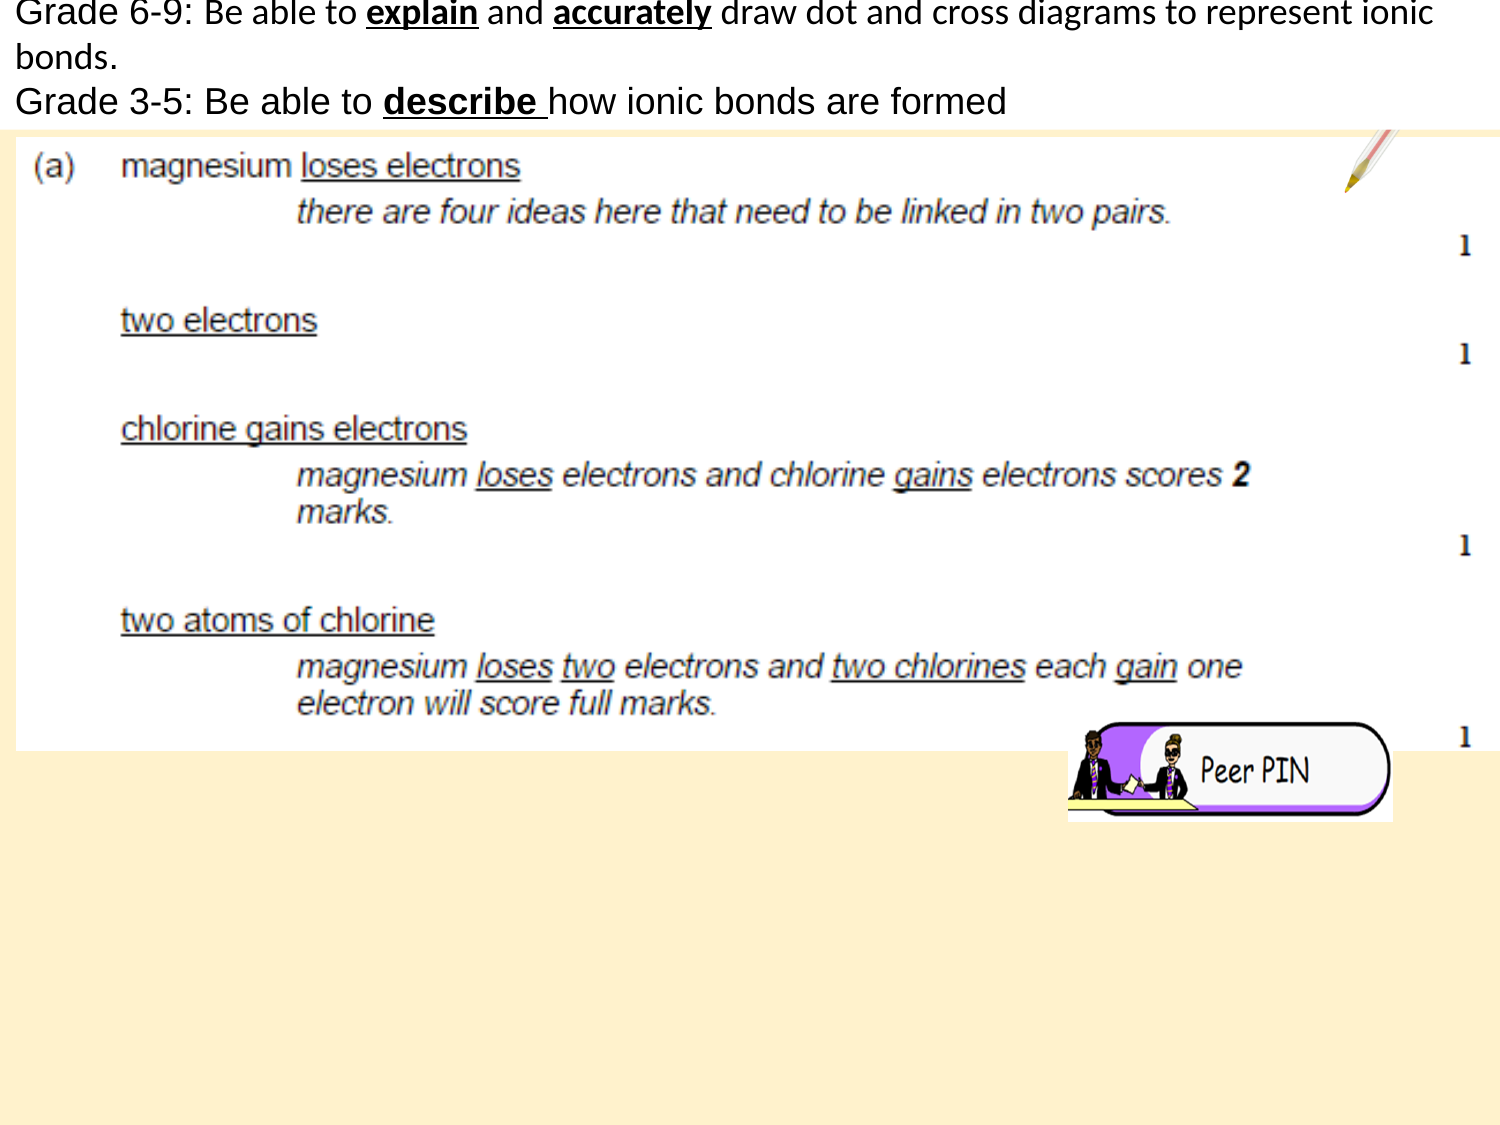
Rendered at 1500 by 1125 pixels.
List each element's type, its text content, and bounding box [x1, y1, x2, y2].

text_box Grade 6-9: Be able to explain and accurately draw dot and cross diagrams to represent ionic bonds. Grade 3-5: Be able to describe how ionic bonds are formed [0, 0, 1500, 130]
text_box ASPIRE – Be able to explain and accurately draw dot and cross diagrams to represent ionic bonds [0, 130, 1328, 235]
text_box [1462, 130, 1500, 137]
text_box [0, 235, 1500, 1066]
picture [16, 30, 1500, 823]
